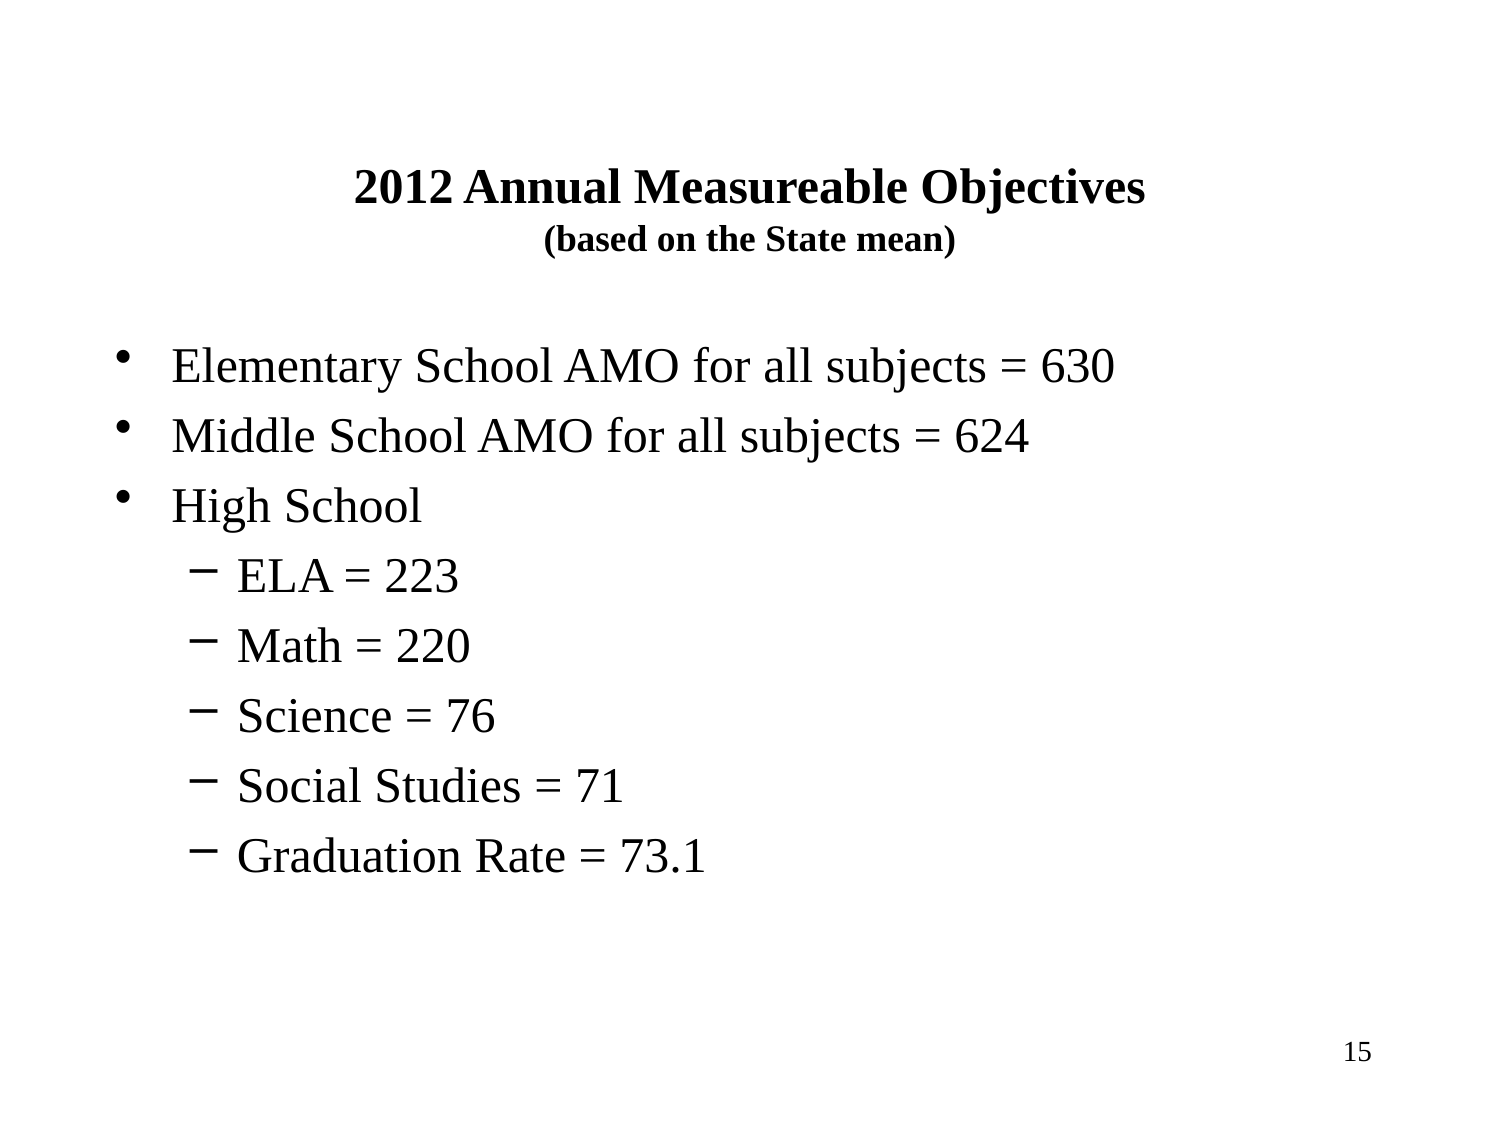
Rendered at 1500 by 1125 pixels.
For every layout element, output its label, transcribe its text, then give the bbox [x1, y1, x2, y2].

list Elementary School AMO for all subjects = 630 Middle School AMO for all subjects = 624 High School ELA = 223 Math = 220 Science = 76 Social Studies = 71 Graduation Rate = 73.1 [99, 324, 1375, 875]
slide_number 15 [1074, 1025, 1388, 1100]
title 2012 Annual Measureable Objectives (based on the State mean) [112, 87, 1388, 325]
